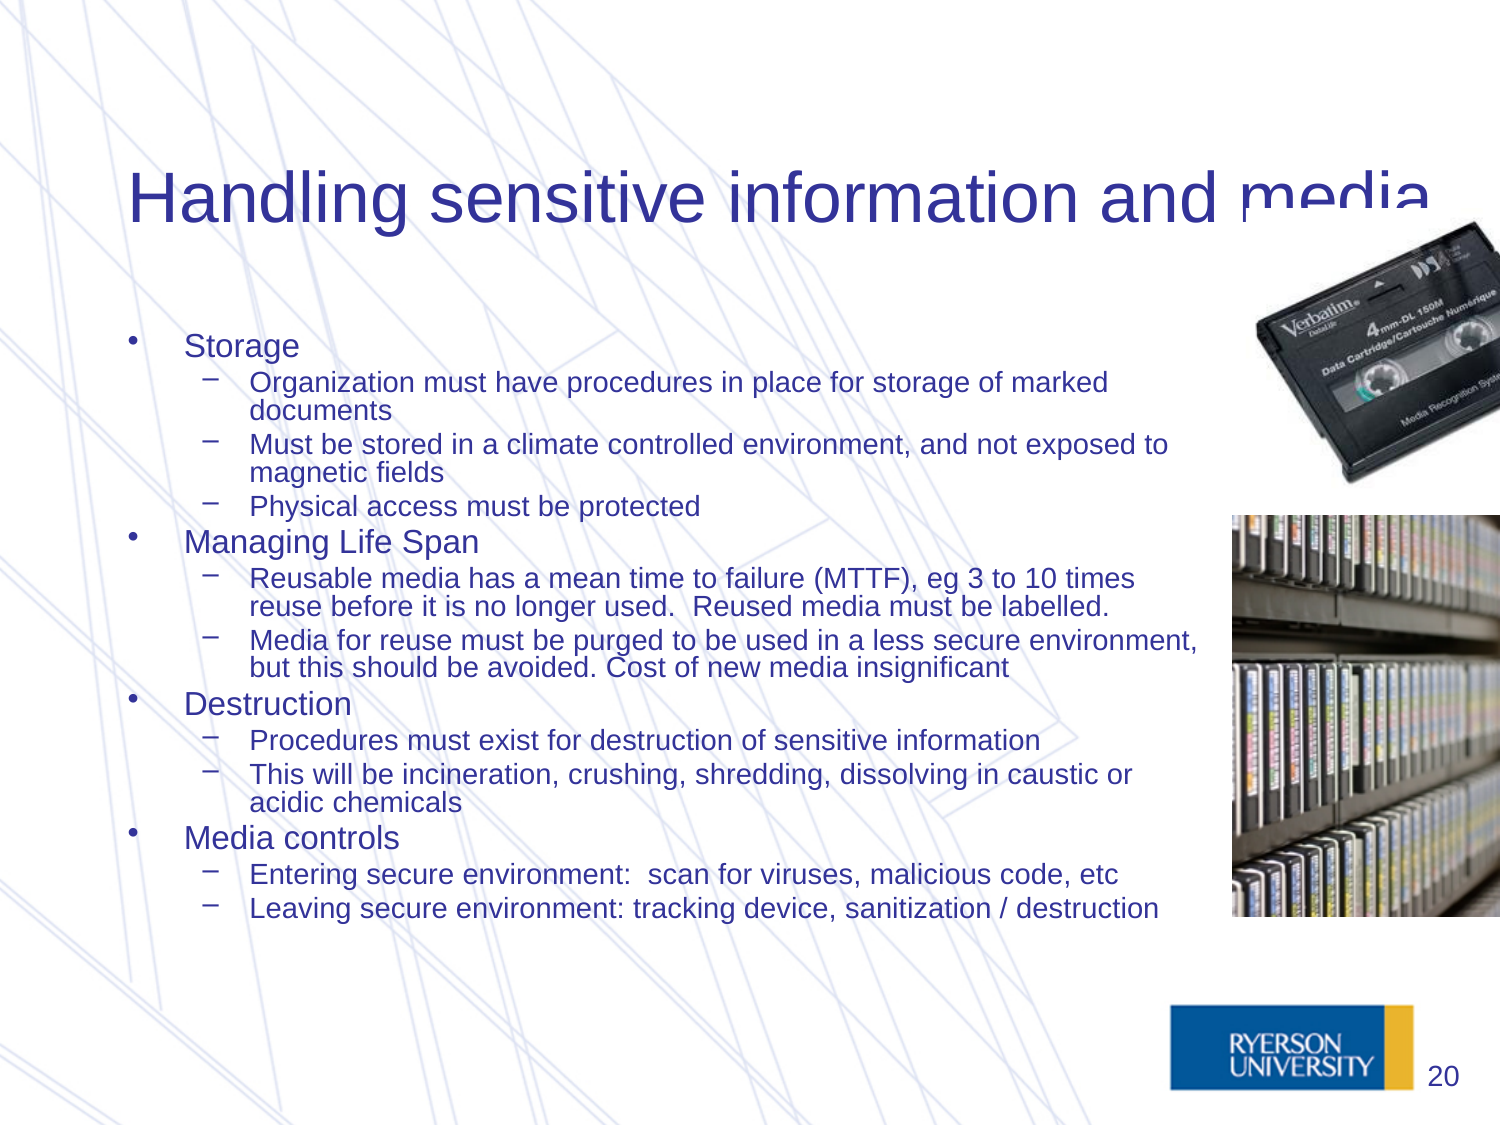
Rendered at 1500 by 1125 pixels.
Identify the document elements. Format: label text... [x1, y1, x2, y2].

slide_number 20 [1399, 1049, 1476, 1113]
title Handling sensitive information and media [112, 99, 1451, 288]
picture [0, 0, 1500, 1125]
list Storage Organization must have procedures in place for storage of marked documents Must be stored in a climate controlled environment, and not exposed to magnetic fields Physical access must be protected Managing Life Span Reusable media has a mean time to failure (MTTF), eg 3 to 10 times reuse before it is no longer used. Reused media must be labelled. Media for reuse must be purged to be used in a less secure environment, but this should be avoided. Cost of new media insignificant Destruction Procedures must exist for destruction of sensitive information This will be incineration, crushing, shredding, dissolving in caustic or acidic chemicals Media controls Entering secure environment: scan for viruses, malicious code, etc Leaving secure environment: tracking device, sanitization / destruction [112, 324, 1231, 1001]
